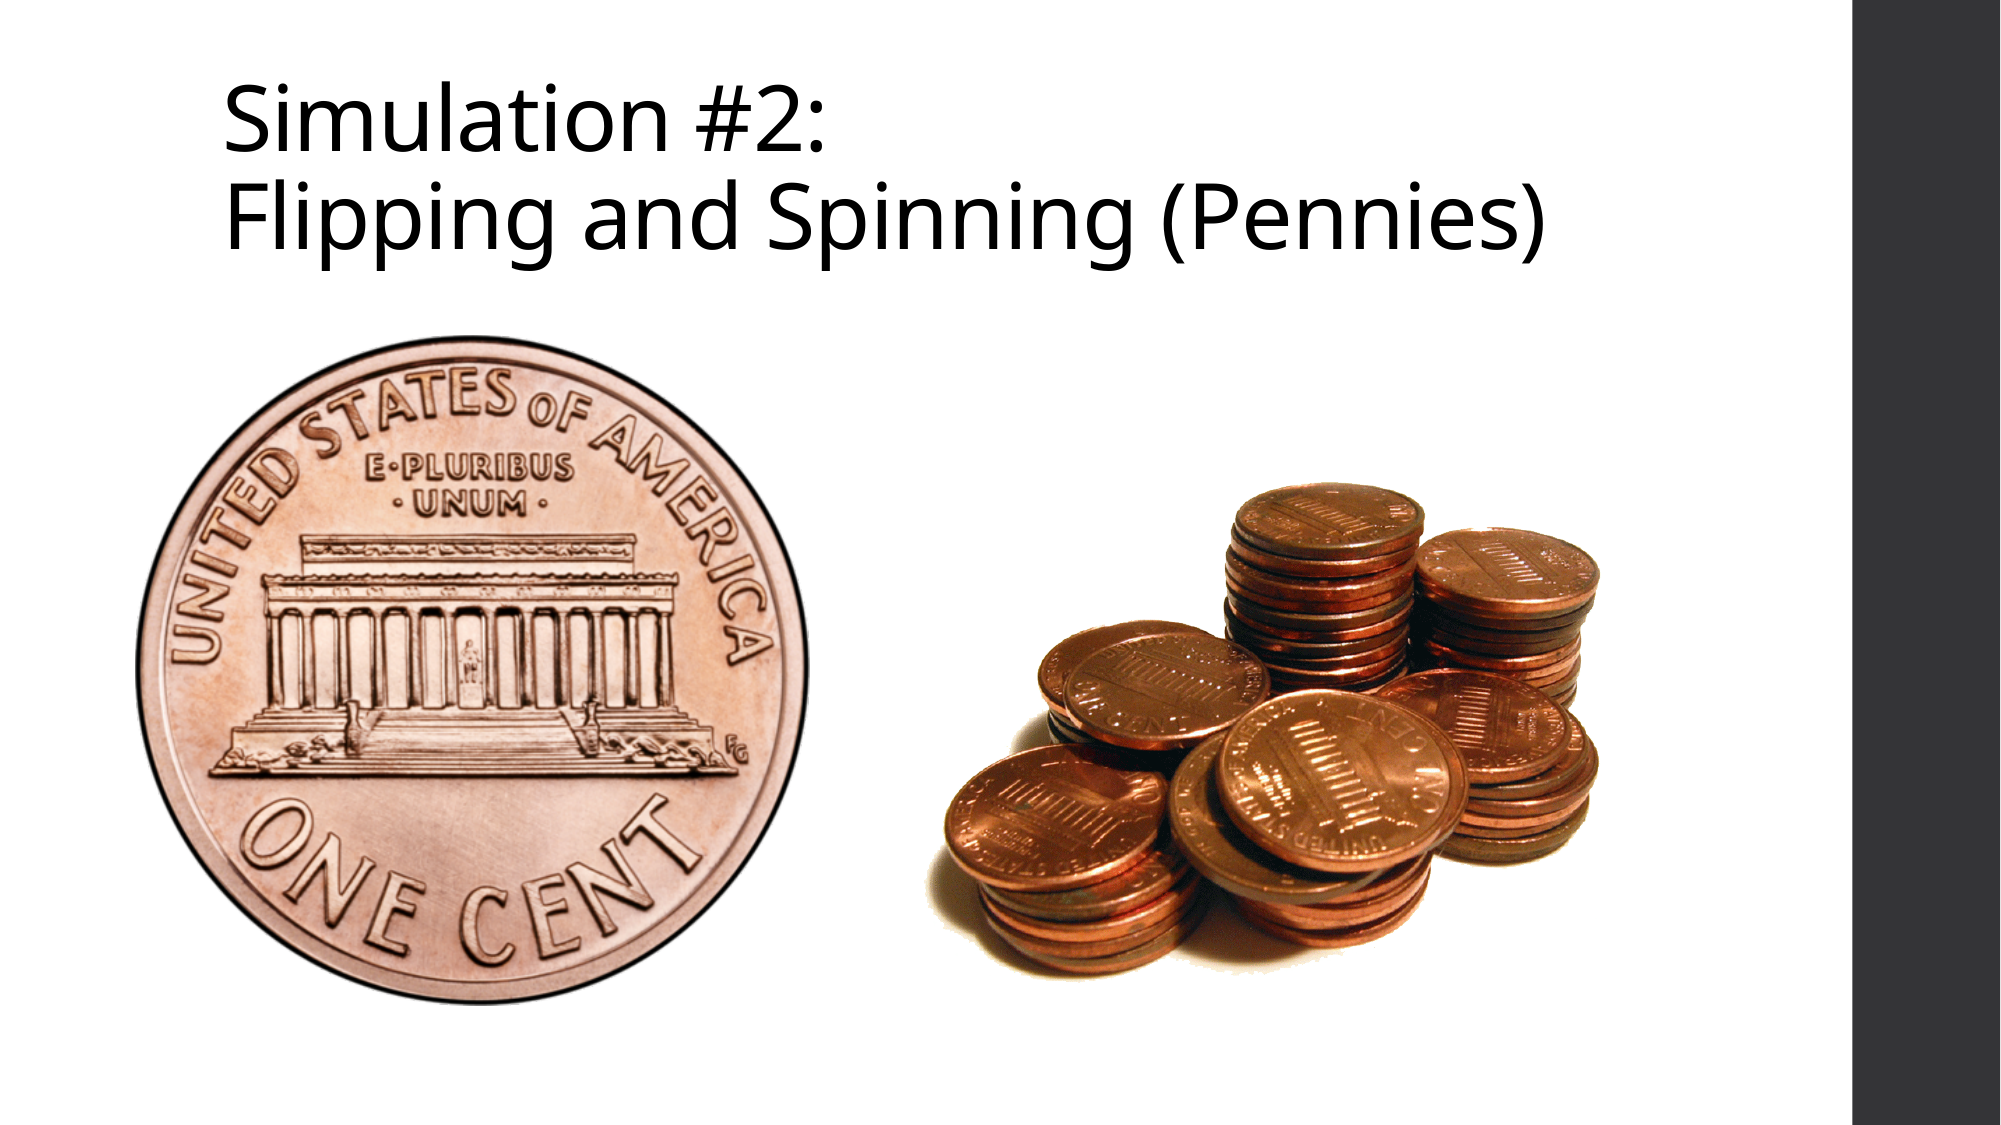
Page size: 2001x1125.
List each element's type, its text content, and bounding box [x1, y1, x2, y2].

picture [134, 227, 1776, 1125]
title Simulation #2: Flipping and Spinning (Pennies) [206, 60, 1797, 278]
